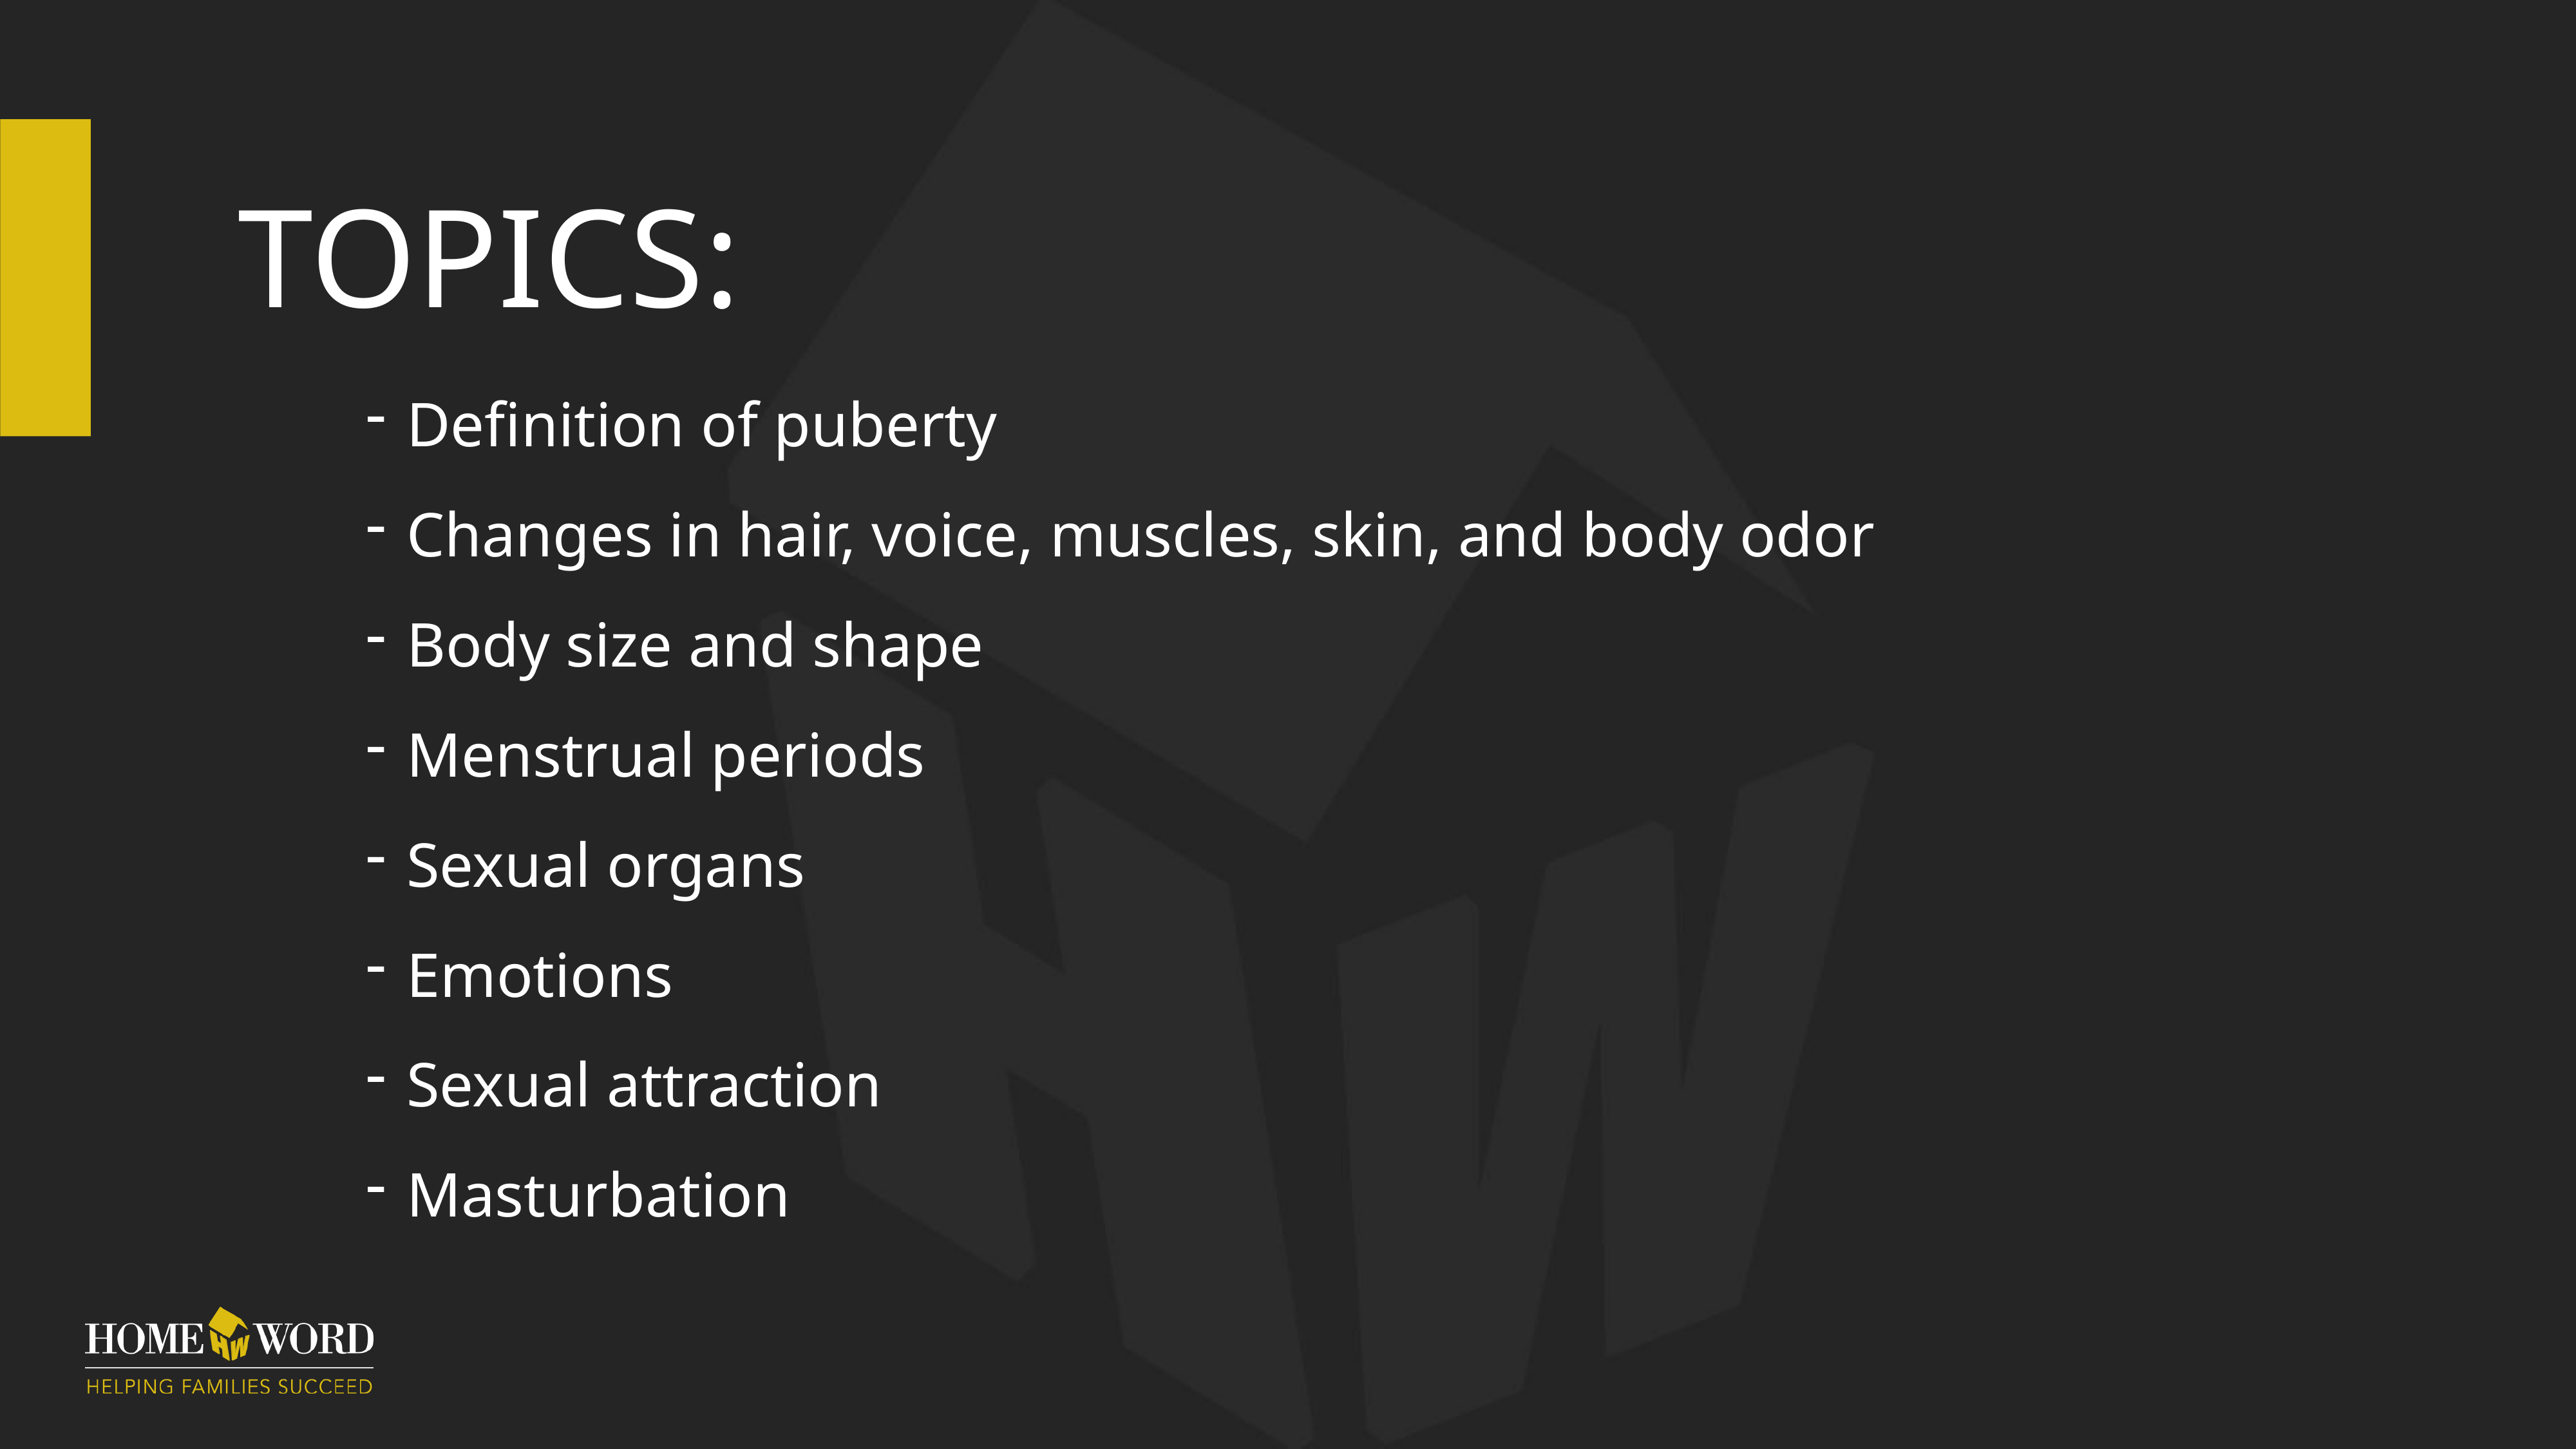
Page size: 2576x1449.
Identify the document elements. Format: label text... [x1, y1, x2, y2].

title Topics: [232, 166, 2282, 511]
picture [0, 0, 2576, 1449]
text_box Definition of puberty Changes in hair, voice, muscles, skin, and body odor Body size and shape Menstrual periods Sexual organs Emotions Sexual attraction Masturbation [361, 381, 2342, 1236]
